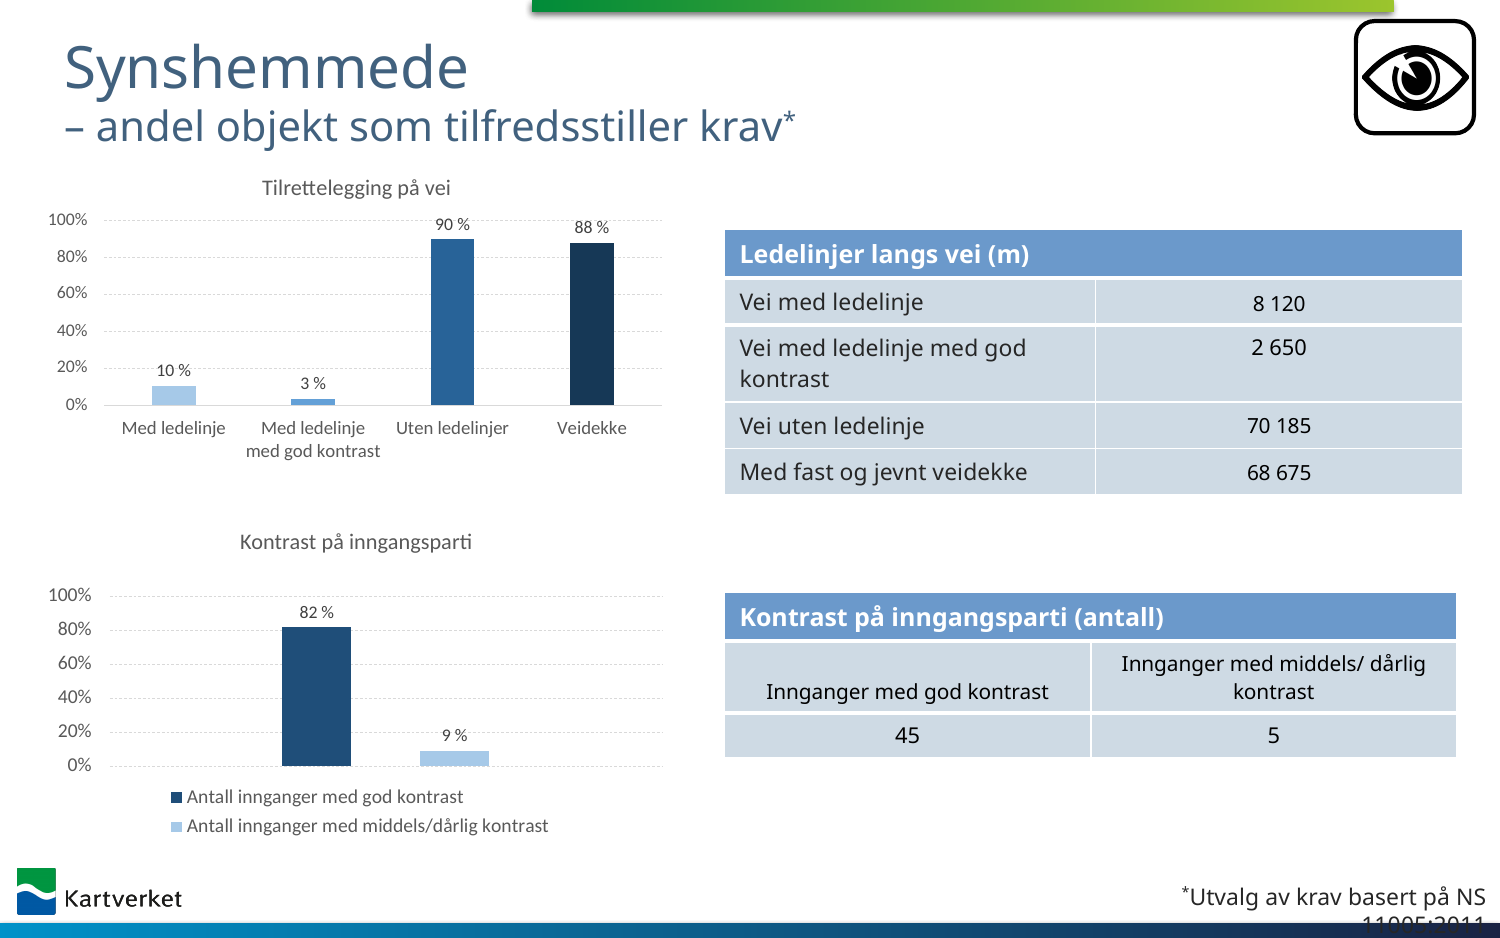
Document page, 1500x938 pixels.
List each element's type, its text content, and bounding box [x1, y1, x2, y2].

table_cell 5 [1092, 715, 1456, 757]
table_cell Vei med ledelinje med god kontrast [725, 327, 1095, 401]
table_cell 8 120 [1096, 280, 1462, 323]
table_cell Vei med ledelinje [725, 280, 1095, 323]
table_cell 45 [725, 715, 1090, 757]
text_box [1355, 20, 1475, 134]
picture [41, 520, 673, 846]
table_cell Innganger med middels/ dårlig kontrast [1092, 643, 1456, 711]
text_box *Utvalg av krav basert på NS 11005:2011 [1068, 873, 1500, 938]
table_cell Med fast og jevnt veidekke [725, 449, 1095, 494]
table_cell 2 650 [1096, 327, 1462, 401]
table_cell 70 185 [1096, 403, 1462, 448]
table_cell Innganger med god kontrast [725, 643, 1090, 711]
picture [41, 166, 673, 492]
table_cell Vei uten ledelinje [725, 403, 1095, 448]
table_cell 68 675 [1096, 449, 1462, 494]
table_header Ledelinjer langs vei (m) [725, 230, 1462, 276]
text_box Synshemmede – andel objekt som tilfredsstiller krav* [49, 24, 1431, 158]
table_header Kontrast på inngangsparti (antall) [725, 593, 1456, 639]
